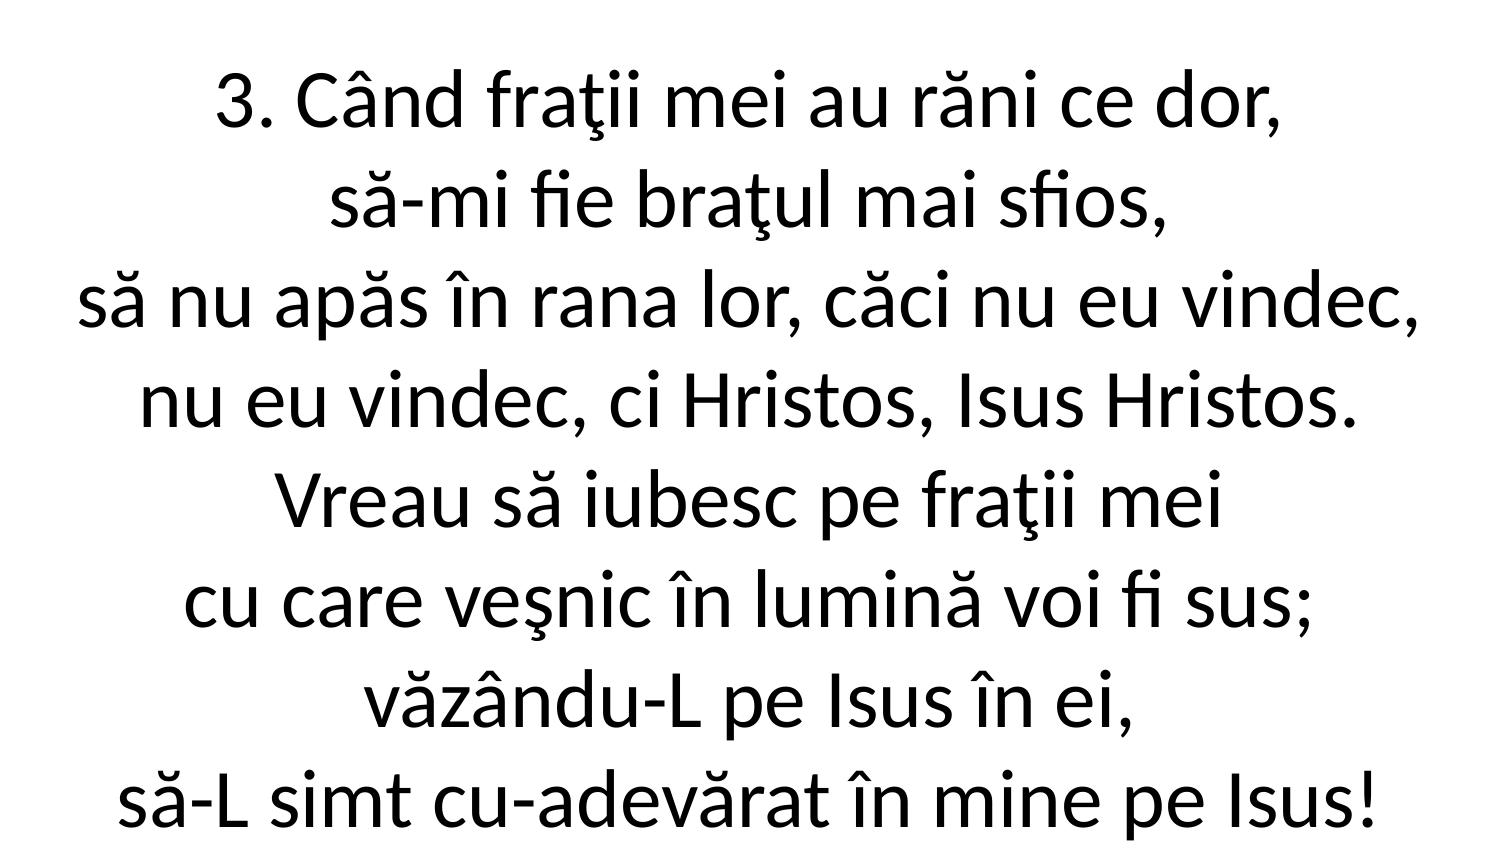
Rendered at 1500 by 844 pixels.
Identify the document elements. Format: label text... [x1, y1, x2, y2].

text_box 3. Când fraţii mei au răni ce dor, să-mi fie braţul mai sfios, să nu apăs în rana lor, căci nu eu vindec, nu eu vindec, ci Hristos, Isus Hristos. Vreau să iubesc pe fraţii mei cu care veşnic în lumină voi fi sus; văzându-L pe Isus în ei, să-L simt cu-adevărat în mine pe Isus! [61, 0, 1439, 844]
